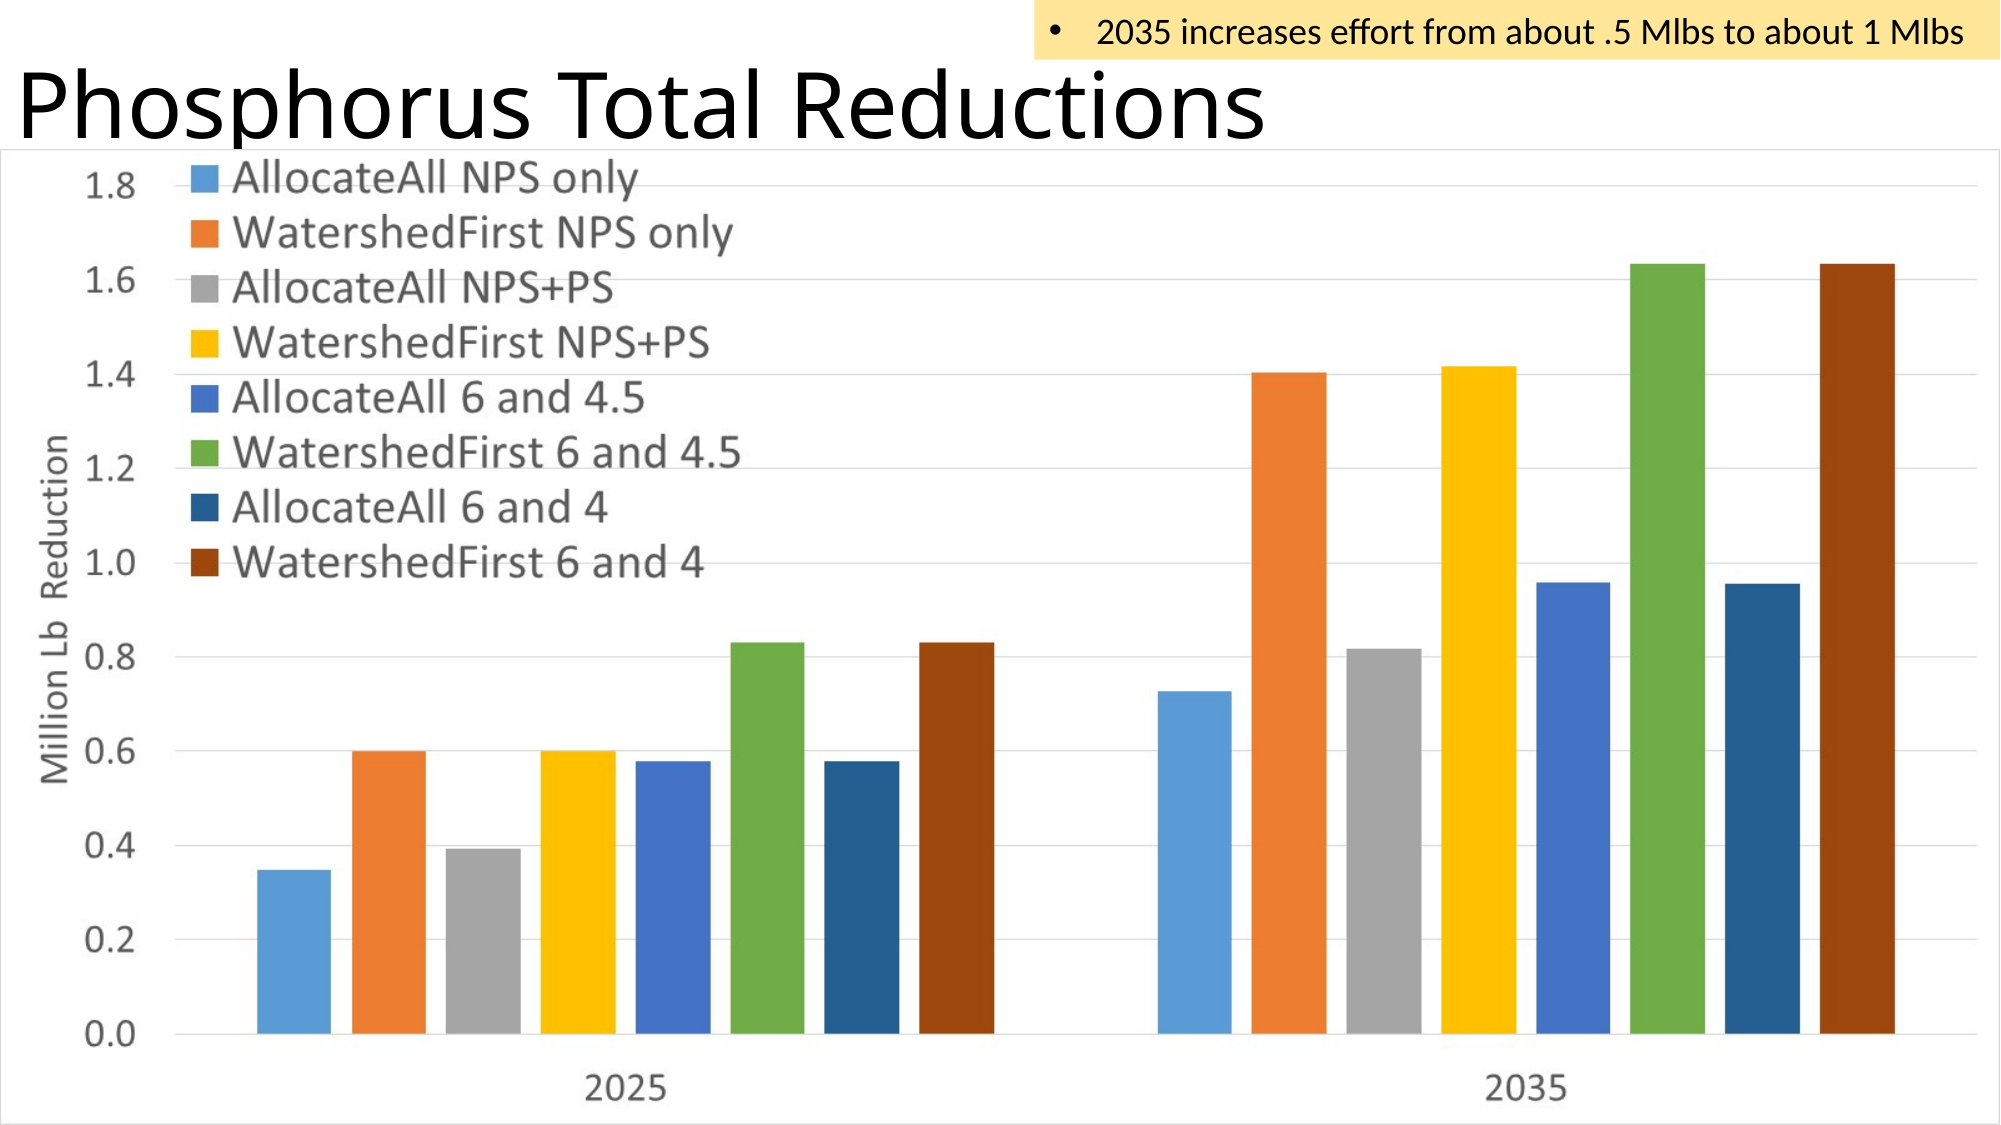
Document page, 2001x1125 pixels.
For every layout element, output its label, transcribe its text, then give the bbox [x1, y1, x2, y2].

text_box 2035 increases effort from about .5 Mlbs to about 1 Mlbs [1034, 0, 2000, 60]
title Phosphorus Total Reductions [0, 0, 1725, 149]
picture [0, 149, 2000, 1125]
